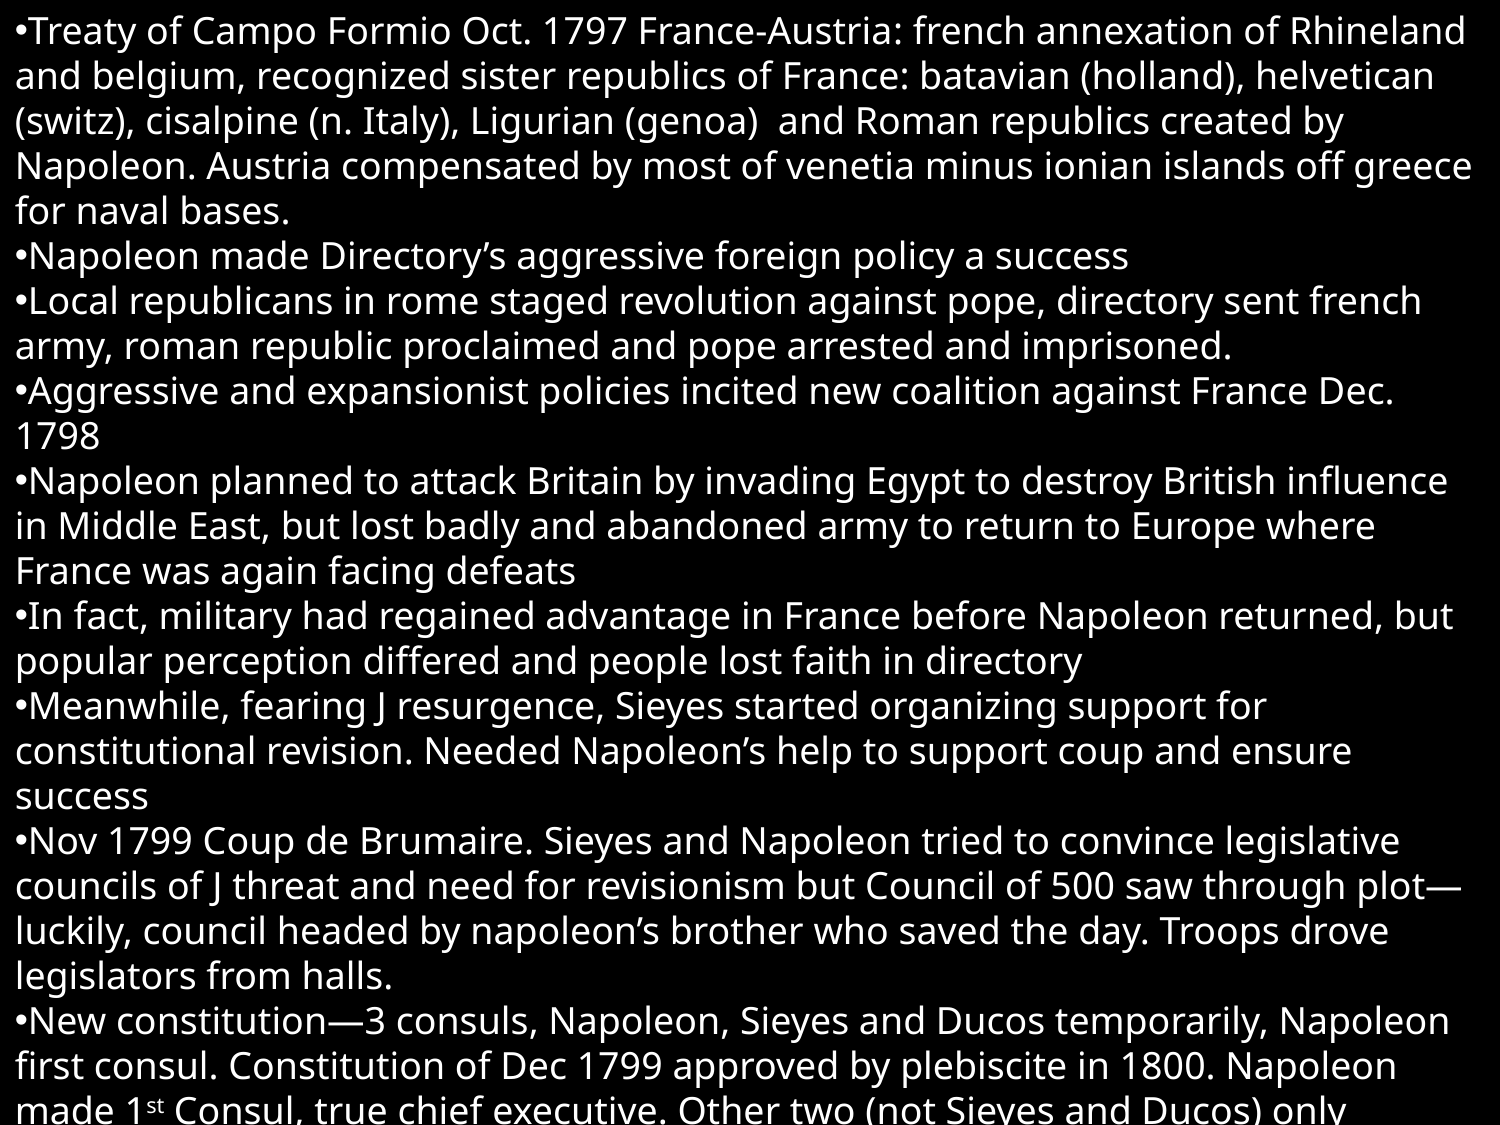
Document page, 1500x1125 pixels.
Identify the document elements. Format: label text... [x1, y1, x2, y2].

text_box Treaty of Campo Formio Oct. 1797 France-Austria: french annexation of Rhineland and belgium, recognized sister republics of France: batavian (holland), helvetican (switz), cisalpine (n. Italy), Ligurian (genoa) and Roman republics created by Napoleon. Austria compensated by most of venetia minus ionian islands off greece for naval bases. Napoleon made Directory’s aggressive foreign policy a success Local republicans in rome staged revolution against pope, directory sent french army, roman republic proclaimed and pope arrested and imprisoned. Aggressive and expansionist policies incited new coalition against France Dec. 1798 Napoleon planned to attack Britain by invading Egypt to destroy British influence in Middle East, but lost badly and abandoned army to return to Europe where France was again facing defeats In fact, military had regained advantage in France before Napoleon returned, but popular perception differed and people lost faith in directory Meanwhile, fearing J resurgence, Sieyes started organizing support for constitutional revision. Needed Napoleon’s help to support coup and ensure success Nov 1799 Coup de Brumaire. Sieyes and Napoleon tried to convince legislative councils of J threat and need for revisionism but Council of 500 saw through plot—luckily, council headed by napoleon’s brother who saved the day. Troops drove legislators from halls. New constitution—3 consuls, Napoleon, Sieyes and Ducos temporarily, Napoleon first consul. Constitution of Dec 1799 approved by plebiscite in 1800. Napoleon made 1st Consul, true chief executive. Other two (not Sieyes and Ducos) only advisors. Sieyes and Ducos made senators Constitution said senate would exist but new members appointed directly/indirectly by Napoleon, with 2 legislative bodies—Corps legislatif and Tribunate [0, 0, 1500, 1125]
